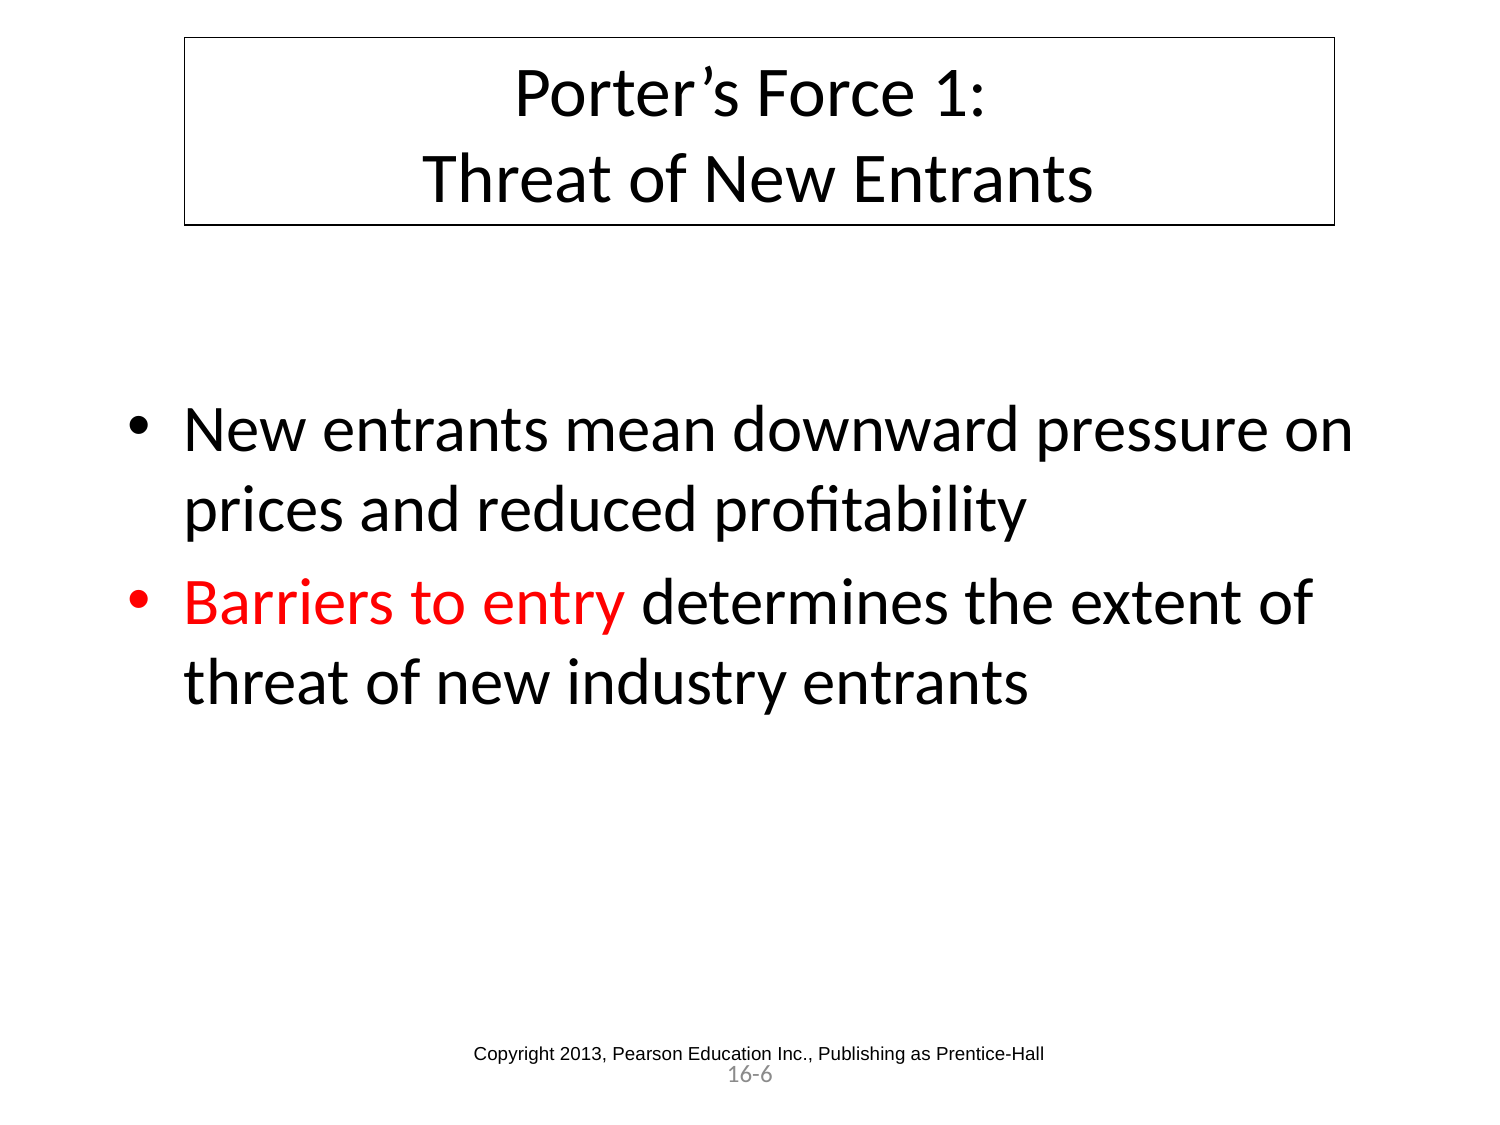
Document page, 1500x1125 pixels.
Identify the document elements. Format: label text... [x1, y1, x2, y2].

title Porter’s Force 1: Threat of New Entrants [184, 37, 1335, 226]
list New entrants mean downward pressure on prices and reduced profitability Barriers to entry determines the extent of threat of new industry entrants [112, 376, 1388, 1125]
text_box Copyright 2013, Pearson Education Inc., Publishing as Prentice-Hall [459, 1033, 1059, 1094]
